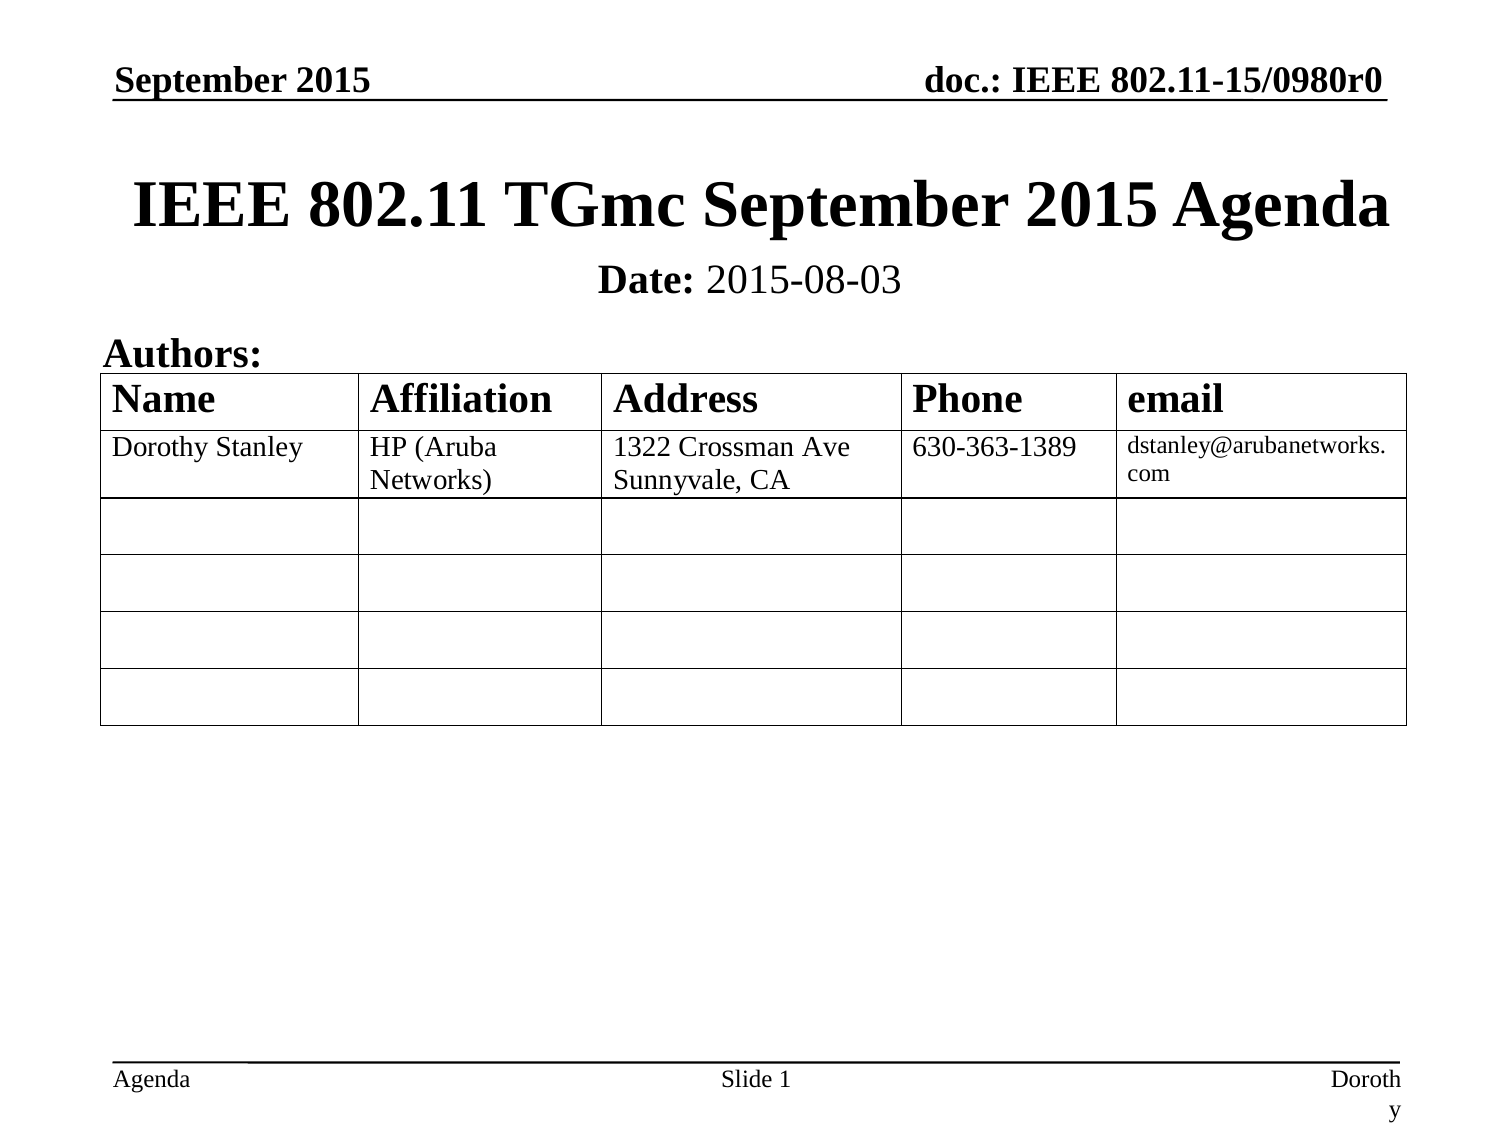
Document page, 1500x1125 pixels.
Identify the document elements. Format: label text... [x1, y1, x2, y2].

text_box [84, 372, 1436, 787]
title IEEE 802.11 TGmc September 2015 Agenda [112, 112, 1413, 288]
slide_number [114, 54, 425, 100]
slide_number Slide 1 [712, 1062, 800, 1093]
list Date: 2015-08-03 [112, 249, 1388, 313]
text_box Authors: [87, 318, 325, 371]
footer Dorothy Stanley, HP-Aruba Networks [1325, 1062, 1402, 1093]
